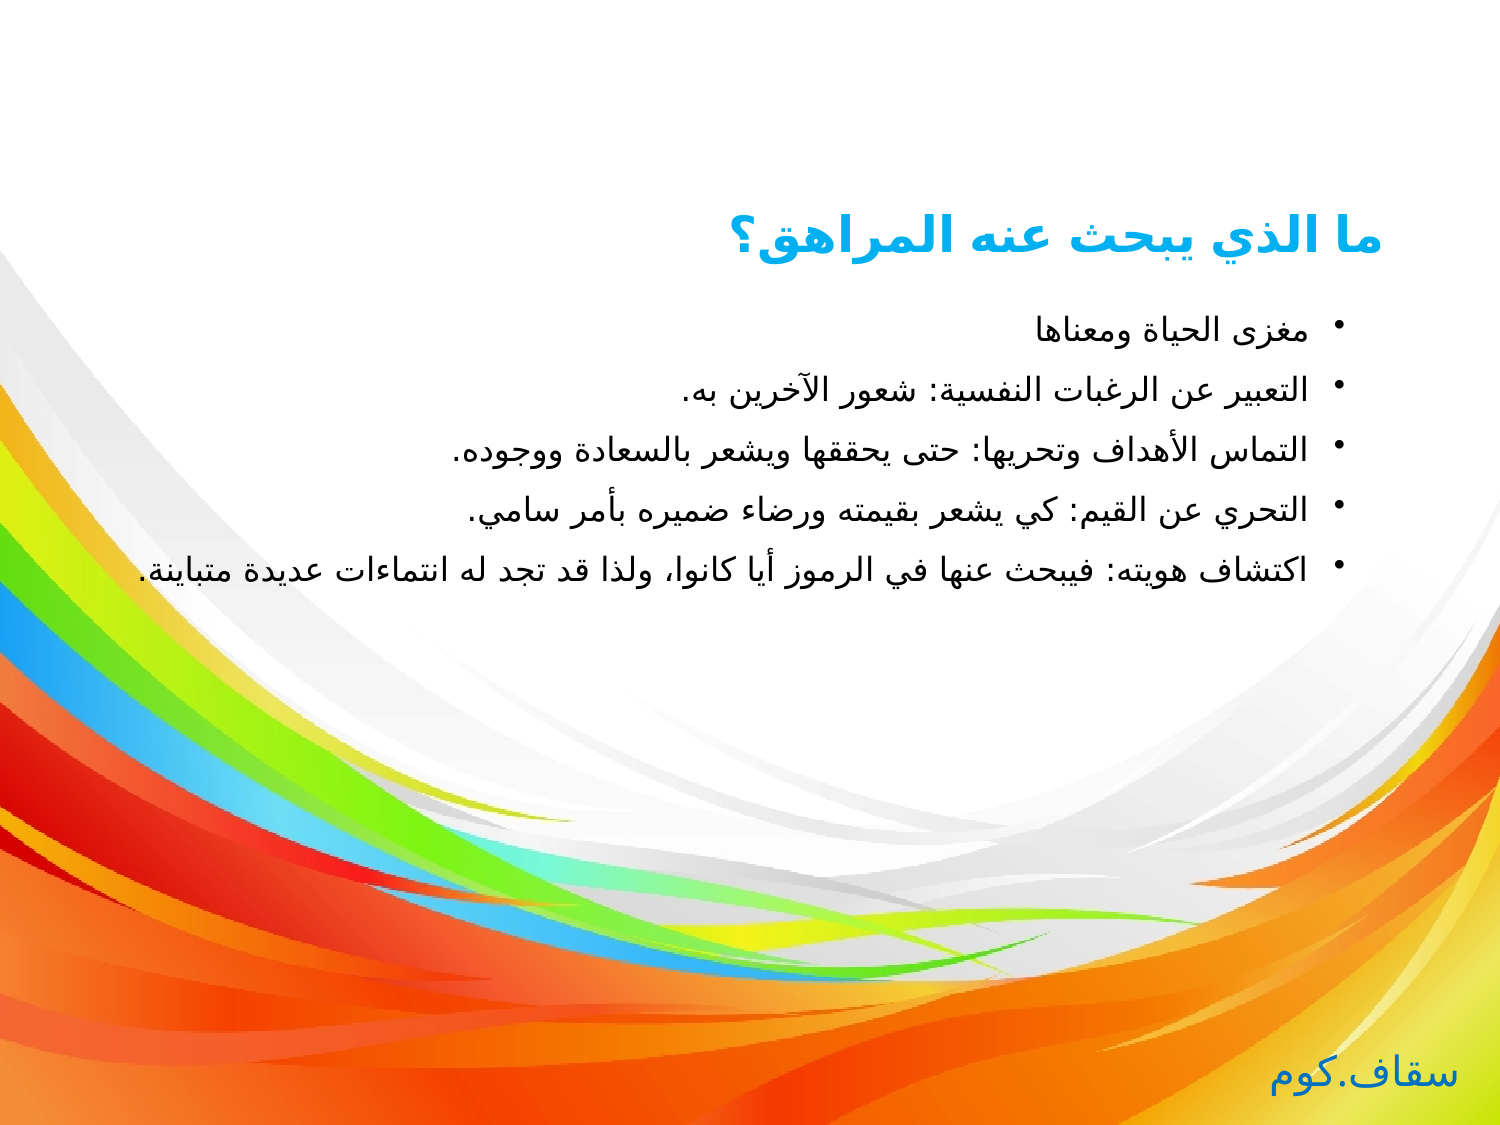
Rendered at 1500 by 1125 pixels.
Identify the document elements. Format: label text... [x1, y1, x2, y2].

picture [0, 0, 1500, 1125]
text_box ما الذي يبحث عنه المراهق؟ مغزى الحياة ومعناها التعبير عن الرغبات النفسية: شعور الآخرين به. التماس الأهداف وتحريها: حتى يحققها ويشعر بالسعادة ووجوده. التحري عن القيم: كي يشعر بقيمته ورضاء ضميره بأمر سامي. اكتشاف هويته: فيبحث عنها في الرموز أيا كانوا، ولذا قد تجد له انتماءات عديدة متباينة. [87, 164, 1400, 596]
